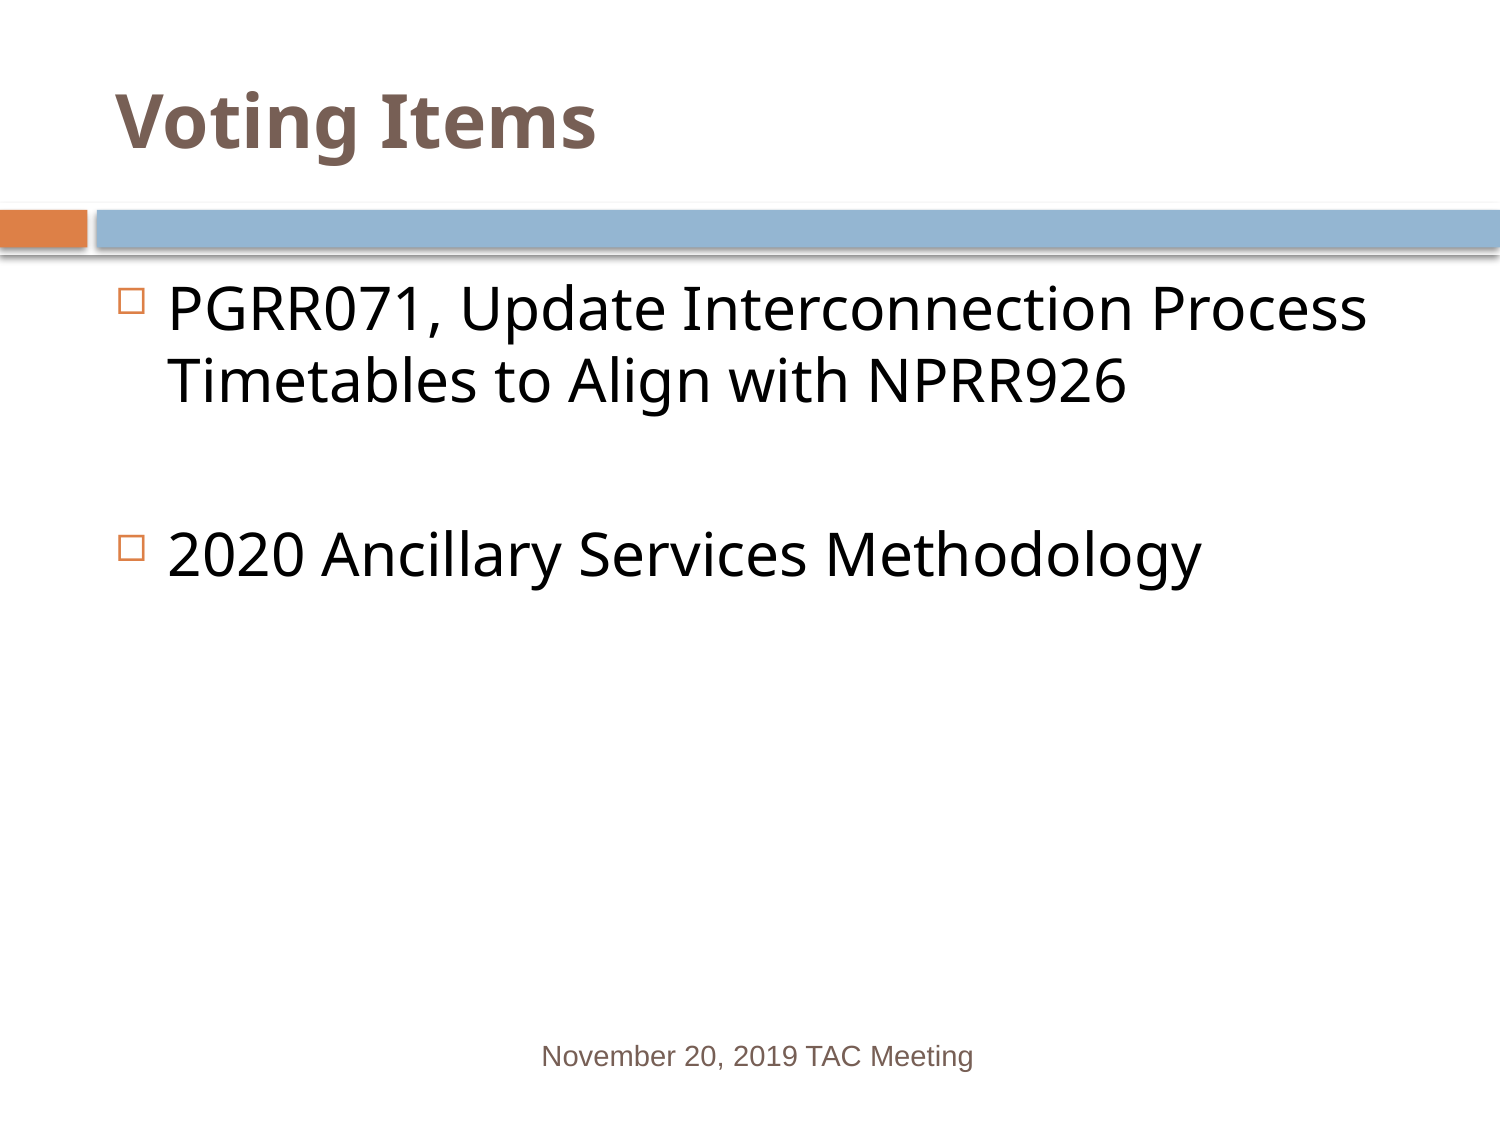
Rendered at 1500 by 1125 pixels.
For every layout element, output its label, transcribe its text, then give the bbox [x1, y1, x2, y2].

list PGRR071, Update Interconnection Process Timetables to Align with NPRR926 2020 Ancillary Services Methodology [100, 262, 1439, 1001]
title Voting Items [100, 37, 1439, 201]
footer November 20, 2019 TAC Meeting [99, 1025, 990, 1085]
